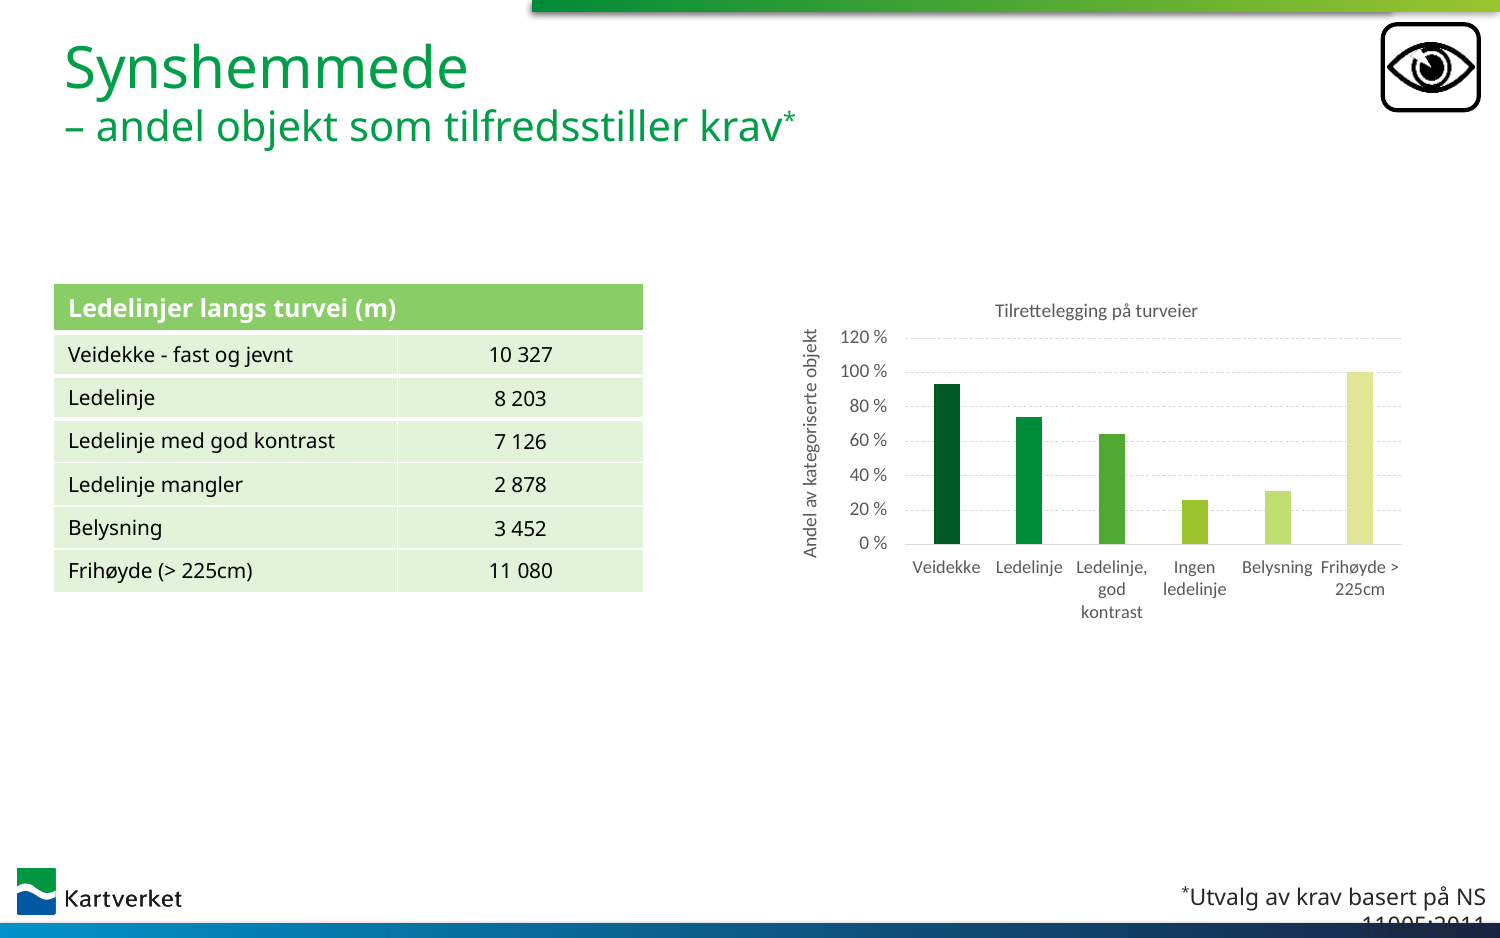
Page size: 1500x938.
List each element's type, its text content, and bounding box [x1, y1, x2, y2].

table_cell Ledelinje mangler [54, 463, 397, 505]
picture [791, 291, 1402, 630]
table_cell Belysning [54, 507, 397, 548]
table_cell 2 878 [398, 463, 643, 505]
table_cell Ledelinje med god kontrast [54, 421, 397, 462]
table_cell Frihøyde (> 225cm) [54, 550, 397, 592]
table_cell 11 080 [398, 550, 643, 592]
text_box *Utvalg av krav basert på NS 11005:2011 [1068, 873, 1500, 938]
table_cell 10 327 [398, 335, 643, 374]
table_header Ledelinjer langs turvei (m) [54, 284, 643, 330]
text_box Synshemmede – andel objekt som tilfredsstiller krav* [49, 24, 1431, 158]
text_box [1382, 24, 1480, 111]
table_cell 7 126 [398, 421, 643, 462]
table_cell Ledelinje [54, 378, 397, 417]
table_cell Veidekke - fast og jevnt [54, 335, 397, 374]
table_cell 3 452 [398, 507, 643, 548]
table_cell 8 203 [398, 378, 643, 417]
